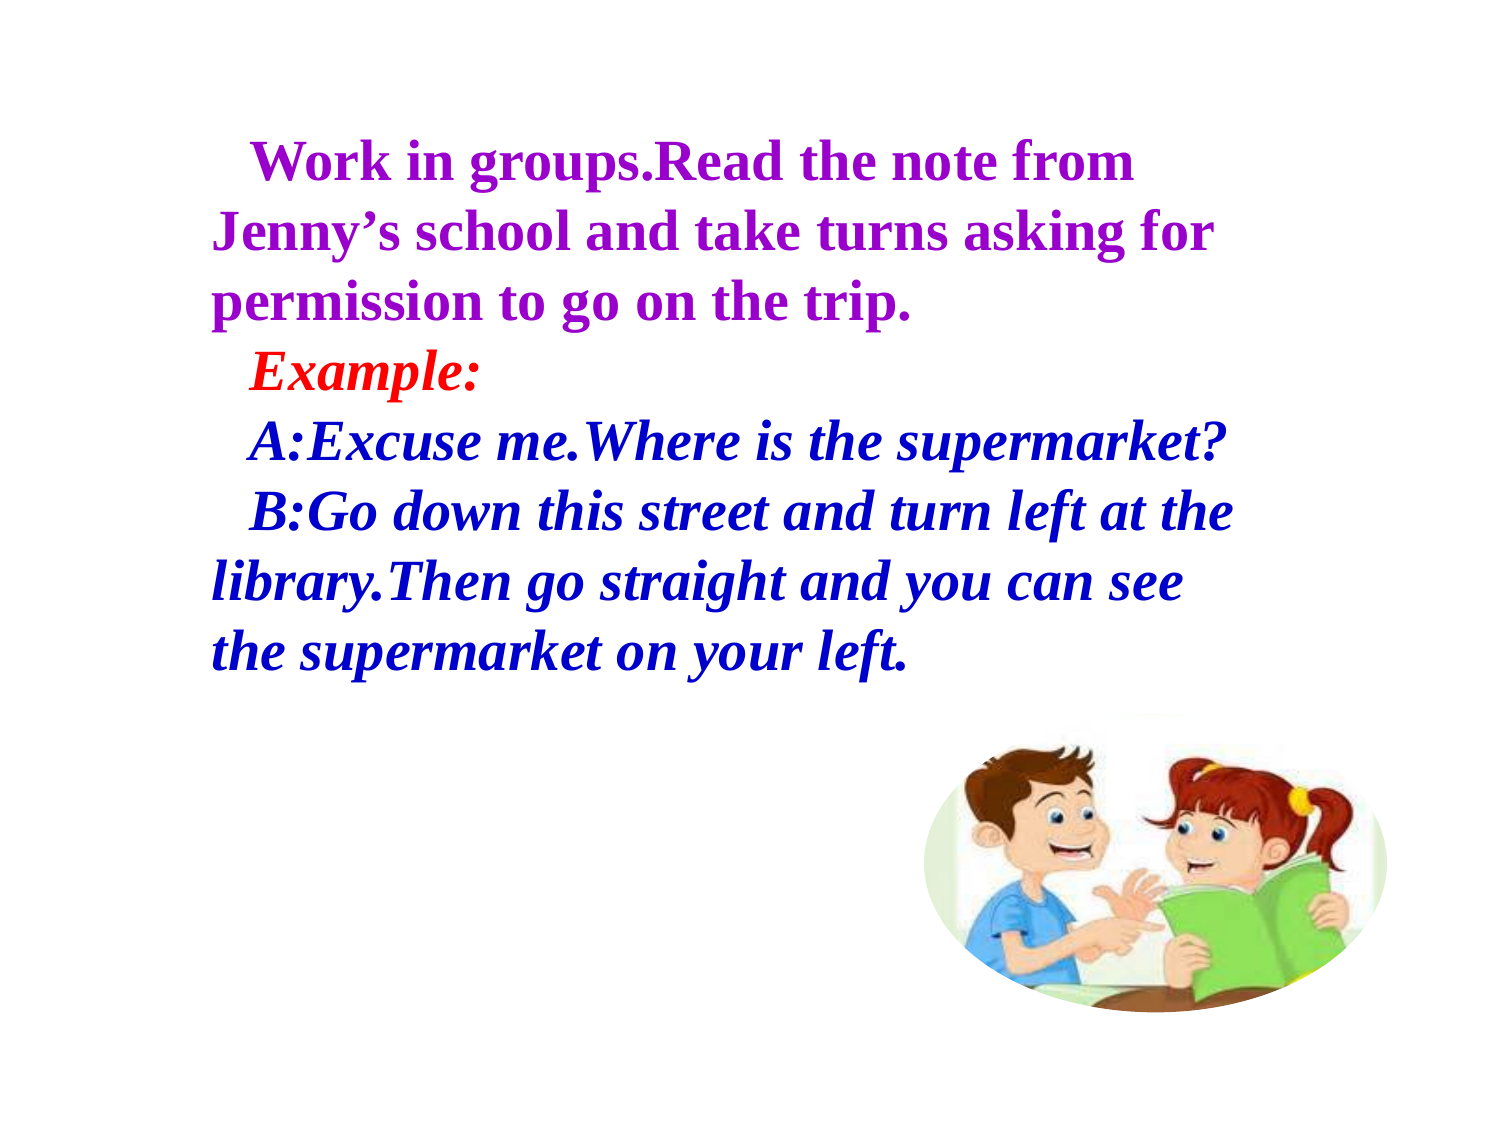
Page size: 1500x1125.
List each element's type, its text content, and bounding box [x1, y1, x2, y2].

picture [923, 713, 1388, 1013]
text_box Work in groups.Read the note from Jenny’s school and take turns asking for permission to go on the trip. Example: A:Excuse me.Where is the supermarket? B:Go down this street and turn left at the library.Then go straight and you can see the supermarket on your left. [197, 115, 1275, 690]
